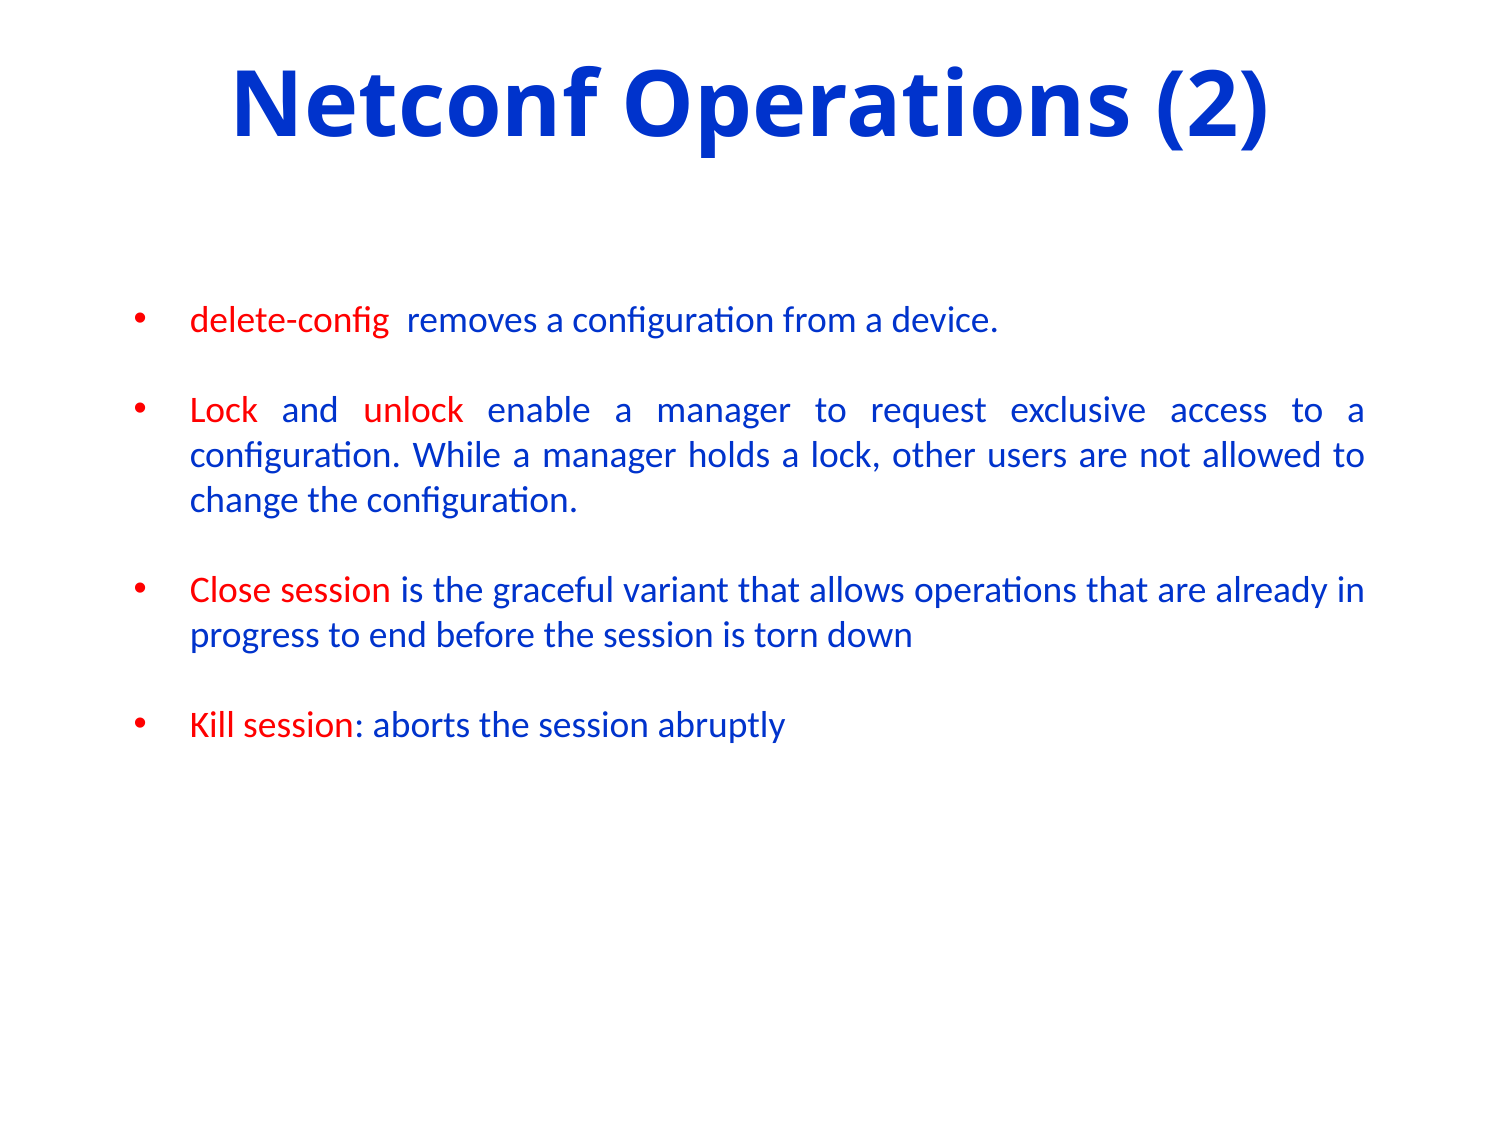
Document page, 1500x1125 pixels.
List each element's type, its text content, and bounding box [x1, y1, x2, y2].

title Netconf Operations (2) [0, 24, 1500, 175]
text_box delete-config removes a configuration from a device. Lock and unlock enable a manager to request exclusive access to a configuration. While a manager holds a lock, other users are not allowed to change the configuration. Close session is the graceful variant that allows operations that are already in progress to end before the session is torn down Kill session: aborts the session abruptly [118, 287, 1382, 753]
